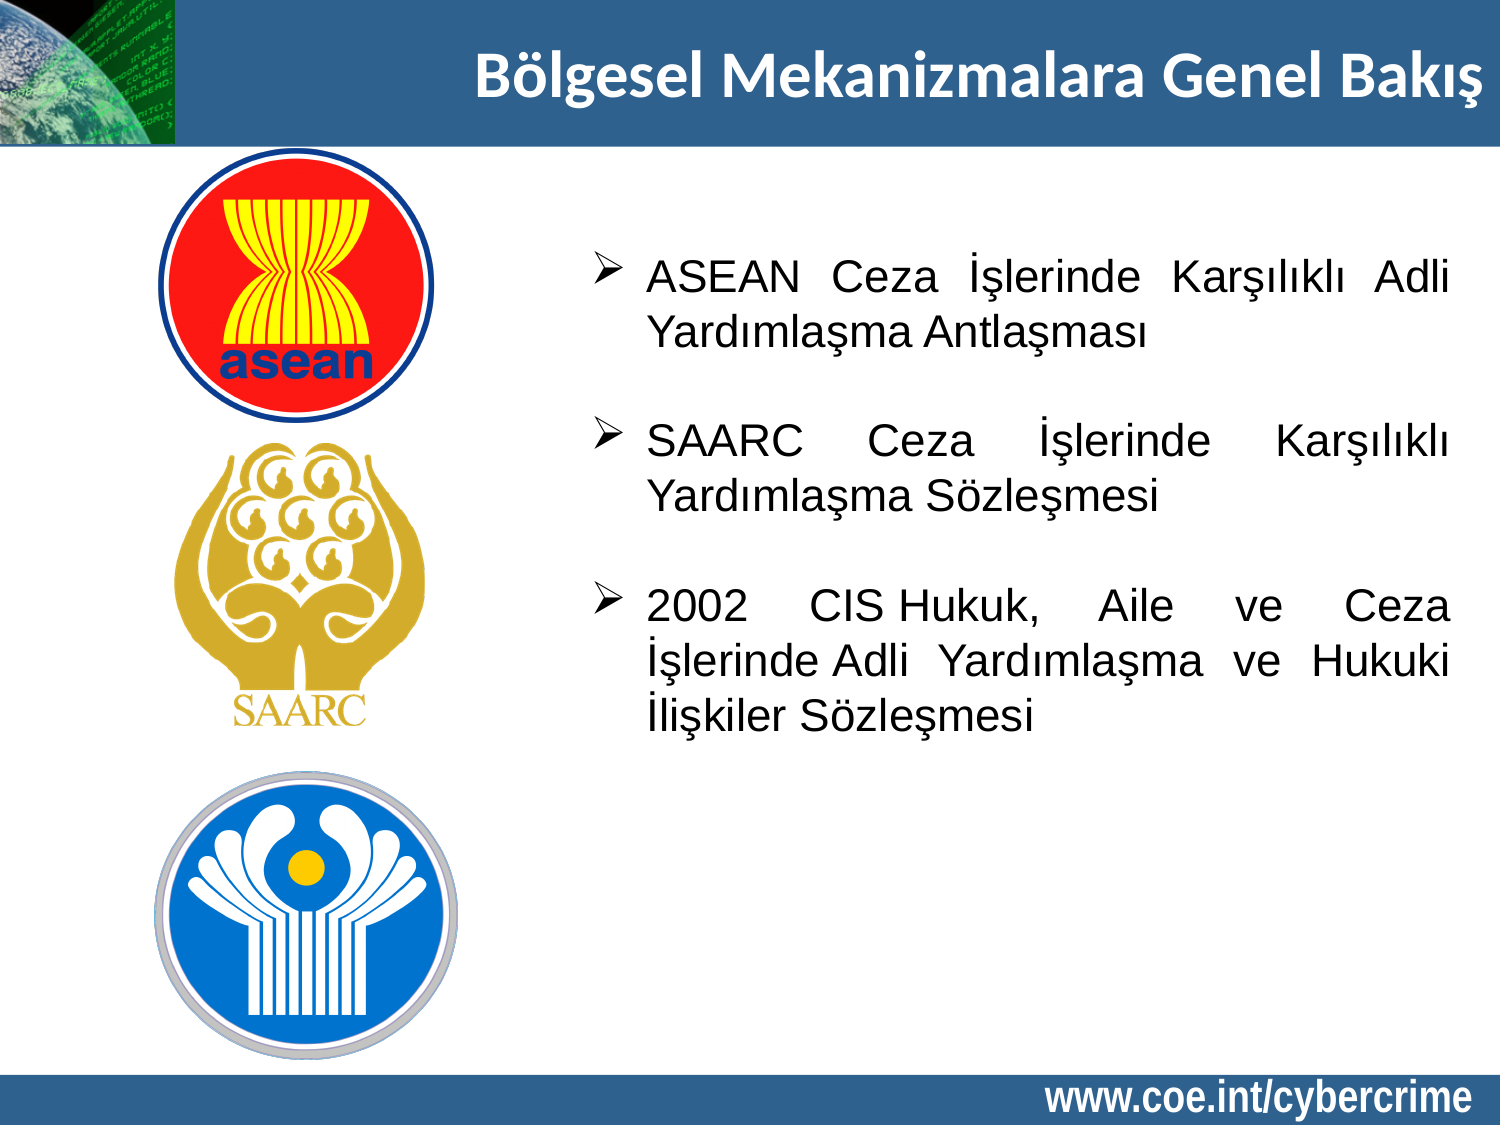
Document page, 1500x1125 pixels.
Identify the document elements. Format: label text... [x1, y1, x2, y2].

text_box [0, 1073, 1030, 1125]
text_box Bölgesel Mekanizmalara Genel Bakış [179, 0, 1500, 149]
text_box ASEAN Ceza İşlerinde Karşılıklı Adli Yardımlaşma Antlaşması SAARC Ceza İşlerinde Karşılıklı Yardımlaşma Sözleşmesi 2002 CIS Hukuk, Aile ve Ceza İşlerinde Adli Yardımlaşma ve Hukuki İlişkiler Sözleşmesi [575, 238, 1467, 749]
picture [0, 0, 438, 427]
text_box www.coe.int/cybercrime [1030, 1059, 1500, 1125]
picture [154, 771, 458, 1060]
picture [174, 443, 425, 726]
